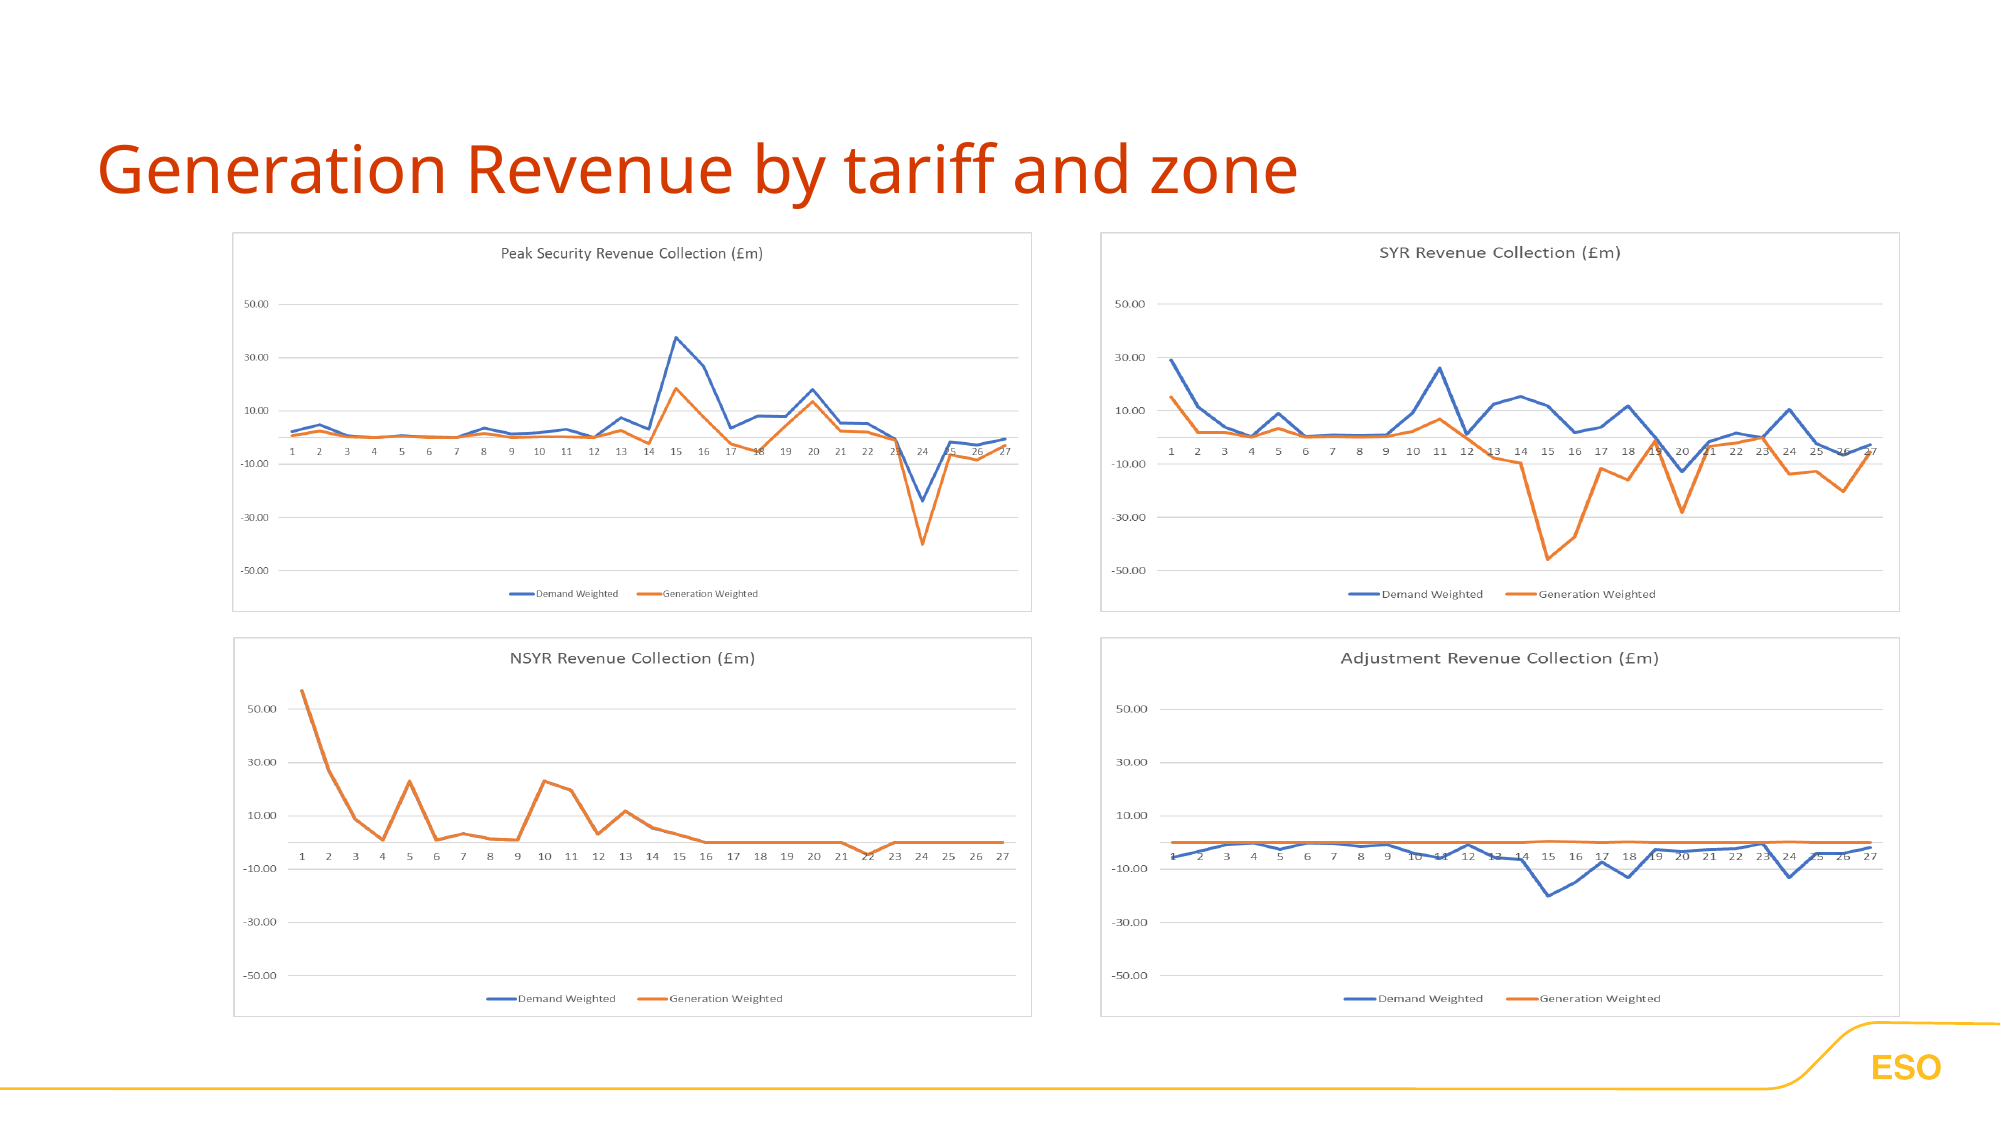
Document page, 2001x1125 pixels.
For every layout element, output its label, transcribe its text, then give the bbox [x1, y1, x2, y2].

picture [1100, 637, 1900, 1017]
title Generation Revenue by tariff and zone [81, 127, 1768, 233]
picture [232, 232, 1032, 612]
picture [1873, 1054, 1941, 1080]
picture [233, 637, 1032, 1017]
picture [1100, 232, 1900, 612]
